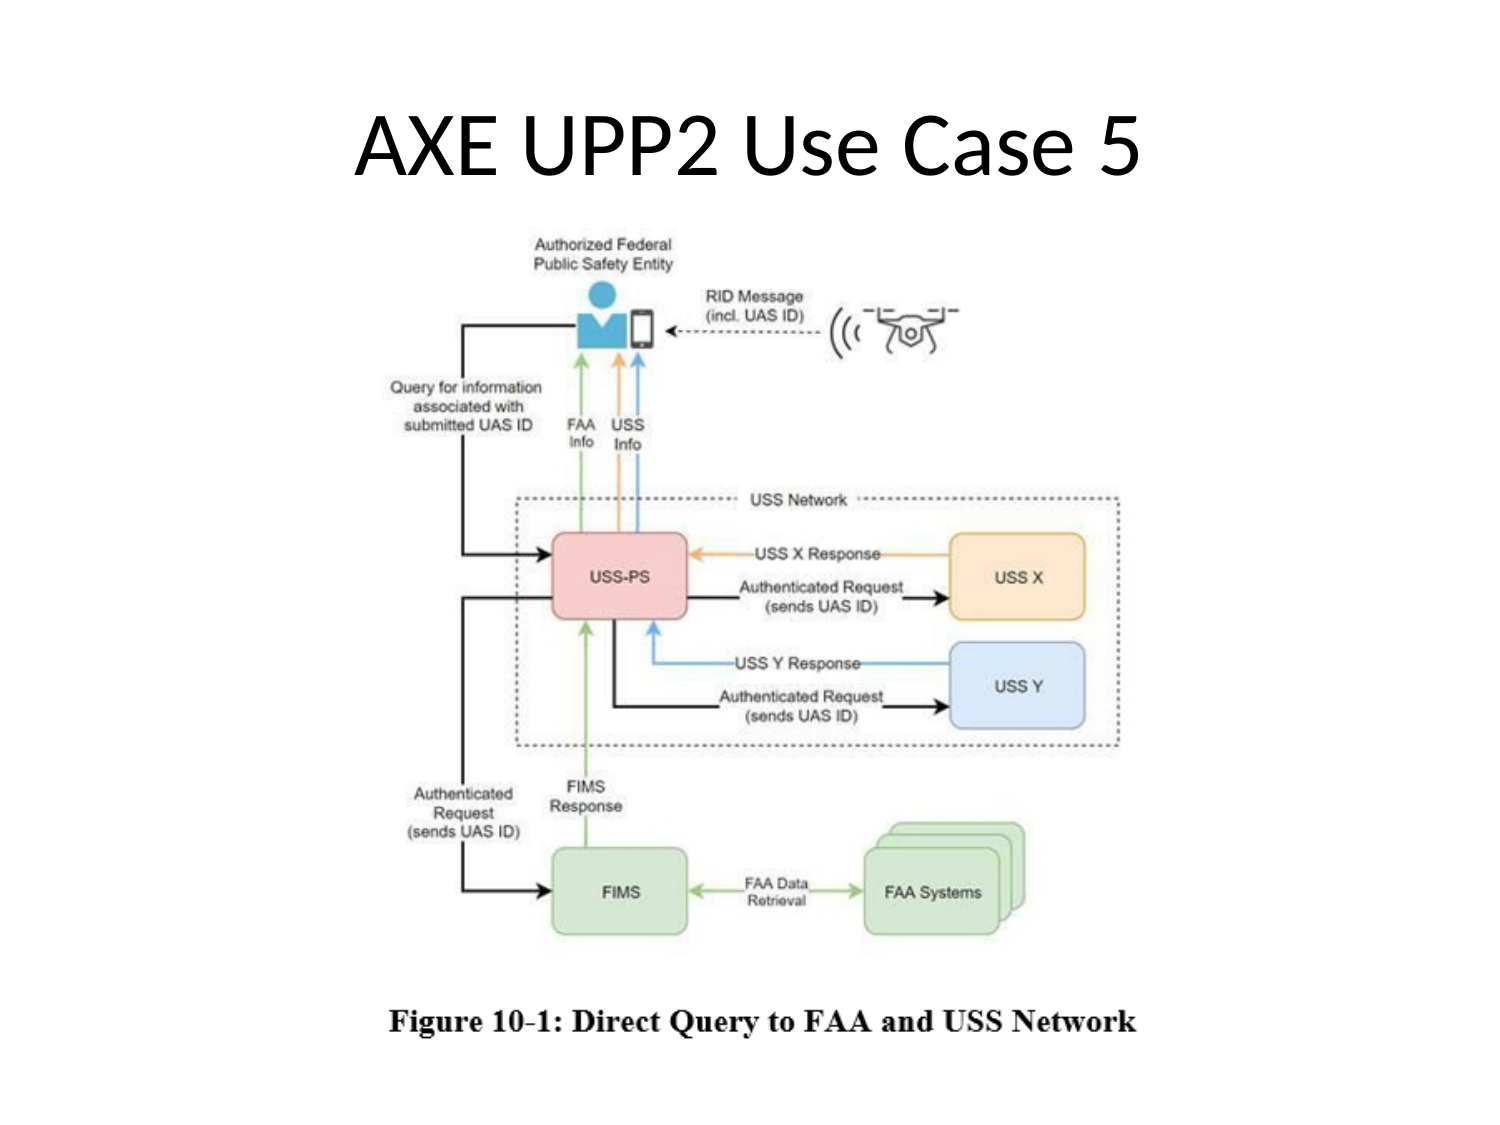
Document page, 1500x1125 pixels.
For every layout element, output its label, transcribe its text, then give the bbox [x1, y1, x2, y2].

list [349, 199, 1177, 1057]
title AXE UPP2 Use Case 5 [75, 45, 1425, 233]
